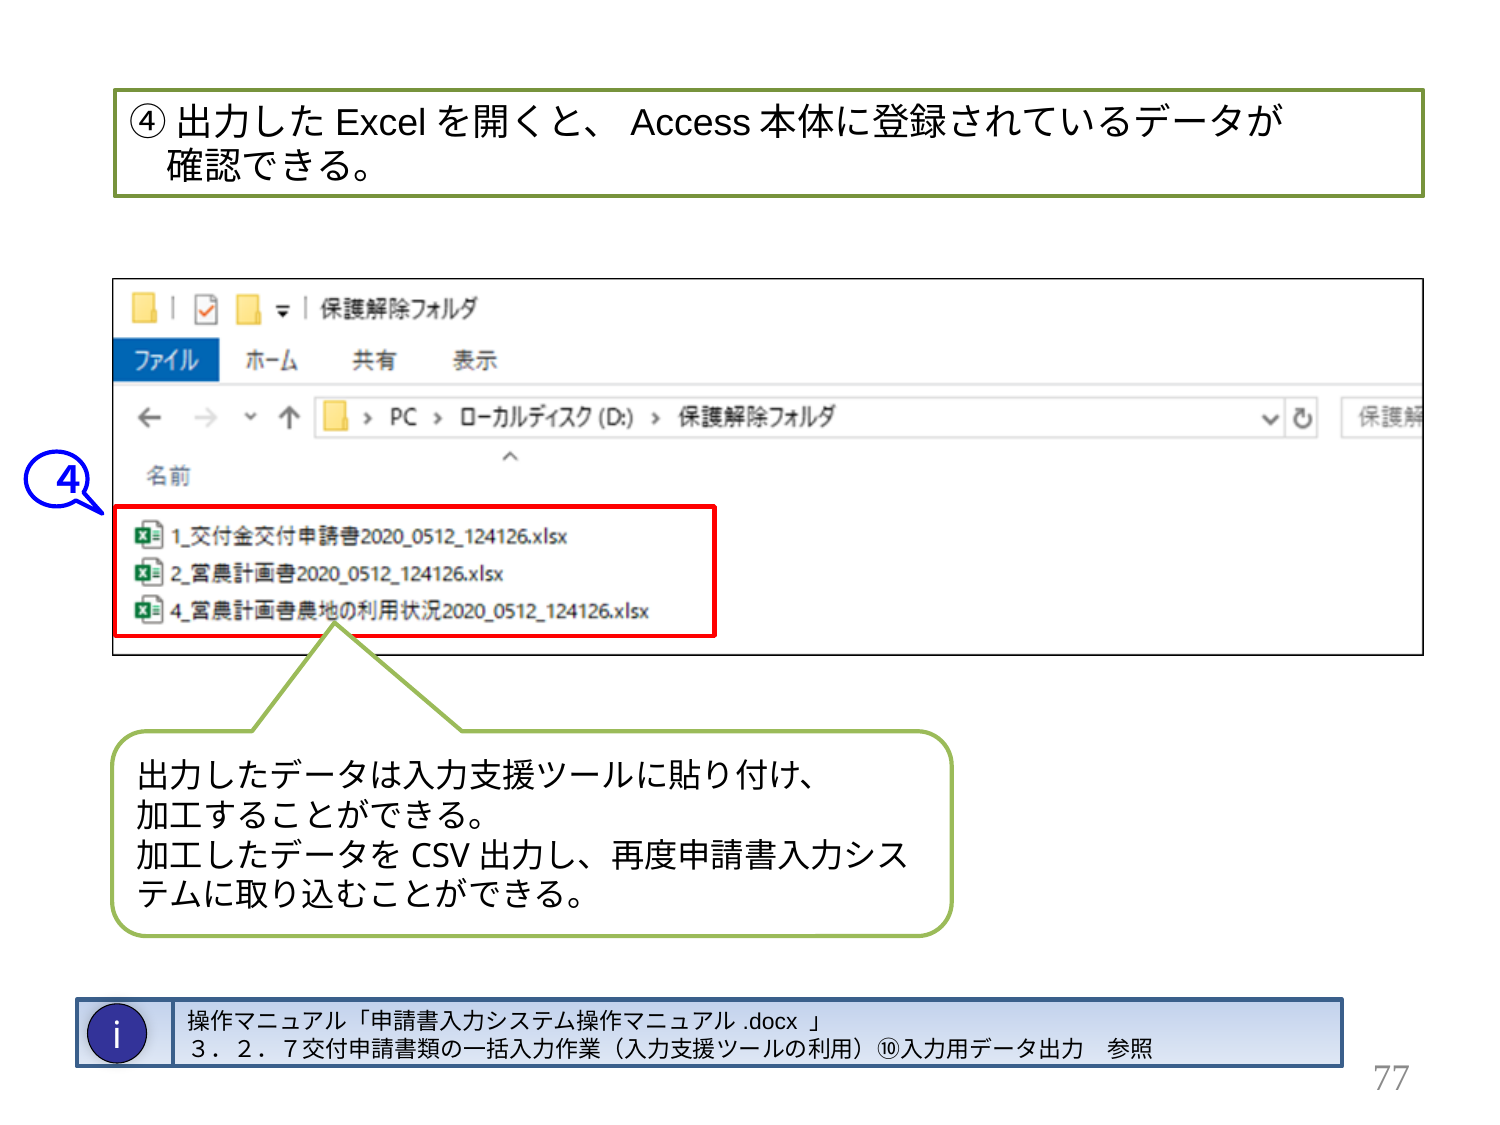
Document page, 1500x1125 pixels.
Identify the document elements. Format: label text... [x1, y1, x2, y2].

text_box ④出力したExcelを開くと、Access本体に登録されているデータが 確認できる。 [113, 88, 1425, 198]
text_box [76, 999, 1343, 1067]
slide_number 76 [1074, 1045, 1425, 1106]
picture [111, 278, 1424, 656]
text_box ４ [23, 449, 105, 516]
text_box 出力したデータは入力支援ツールに貼り付け、 加工することができる。 加工したデータをCSV出力し、再度申請書入力システムに取り込むことができる。 [110, 663, 954, 939]
